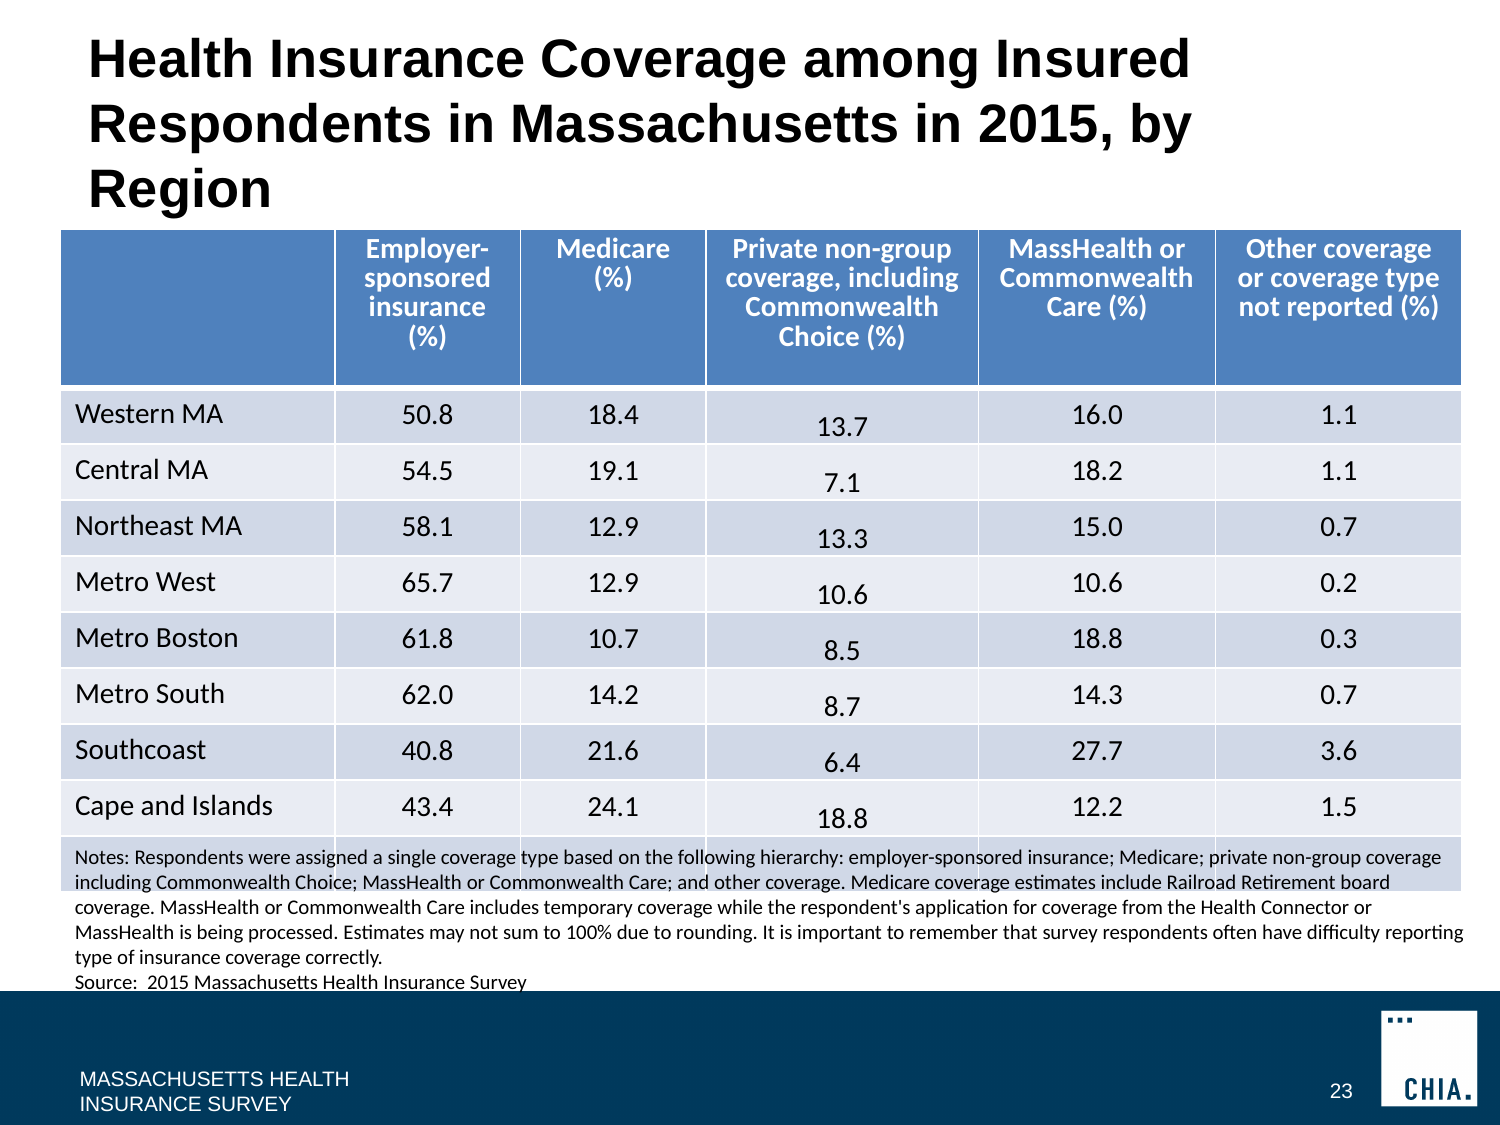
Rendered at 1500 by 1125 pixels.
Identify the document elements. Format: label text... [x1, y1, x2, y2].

table_cell 0.3 [1216, 613, 1461, 667]
table_cell 18.4 [521, 391, 705, 443]
table_cell 7.1 [707, 445, 978, 499]
table_cell Western MA [61, 391, 334, 443]
table_header [61, 230, 334, 385]
table_cell 15.0 [979, 501, 1215, 555]
table_cell 8.5 [707, 613, 978, 667]
table_cell 50.8 [336, 391, 520, 443]
table_cell 18.8 [707, 781, 978, 835]
table_cell Metro West [61, 557, 334, 611]
table_header Medicare (%) [521, 230, 705, 385]
table_cell 27.7 [979, 725, 1215, 779]
table_header Private non-group coverage, including Commonwealth Choice (%) [707, 230, 978, 385]
table_cell 40.8 [336, 725, 520, 779]
table_cell 10.6 [707, 557, 978, 611]
table_cell 54.5 [336, 445, 520, 499]
table_cell 14.3 [979, 669, 1215, 723]
table_cell 1.1 [1216, 445, 1461, 499]
table_cell 1.5 [1216, 781, 1461, 835]
table_cell Metro South [61, 669, 334, 723]
table_cell 8.7 [707, 669, 978, 723]
table_cell 10.7 [521, 613, 705, 667]
table_cell Metro Boston [61, 613, 334, 667]
table_cell Southcoast [61, 725, 334, 779]
table_cell Cape and Islands [61, 781, 334, 835]
table_cell 0.2 [1216, 557, 1461, 611]
table_cell 18.8 [979, 613, 1215, 667]
table_cell 65.7 [336, 557, 520, 611]
table_cell 6.4 [707, 725, 978, 779]
table_cell 58.1 [336, 501, 520, 555]
table_cell 19.1 [521, 445, 705, 499]
table_header Other coverage or coverage type not reported (%) [1216, 230, 1461, 385]
title Health Insurance Coverage among Insured Respondents in Massachusetts in 2015, by Region [73, 68, 1393, 174]
table_cell 13.7 [707, 391, 978, 443]
slide_number 23 [1017, 1060, 1368, 1121]
table_cell 62.0 [336, 669, 520, 723]
table_cell 0.7 [1216, 501, 1461, 555]
table_cell 14.2 [521, 669, 705, 723]
table_cell 16.0 [979, 391, 1215, 443]
picture [0, 991, 1500, 1125]
table_cell 24.1 [521, 781, 705, 835]
table_cell 0.7 [1216, 669, 1461, 723]
table_cell 61.8 [336, 613, 520, 667]
table_cell 18.2 [979, 445, 1215, 499]
table_cell 3.6 [1216, 725, 1461, 779]
table_cell 10.6 [979, 557, 1215, 611]
table_header Employer-sponsored insurance (%) [336, 230, 520, 385]
table_cell 12.9 [521, 557, 705, 611]
text_box Notes: Respondents were assigned a single coverage type based on the following hierarchy: employer-sponsored insurance; Medicare; private non-group coverage including Commonwealth Choice; MassHealth or Commonwealth Care; and other coverage. Medicare coverage estimates include Railroad Retirement board coverage. MassHealth or Commonwealth Care includes temporary coverage while the respondent's application for coverage from the Health Connector or MassHealth is being processed. Estimates may not sum to 100% due to rounding. It is important to remember that survey respondents often have difficulty reporting type of insurance coverage correctly. Source: 2015 Massachusetts Health Insurance Survey [59, 836, 1485, 1002]
table_cell 1.1 [1216, 391, 1461, 443]
table_cell 13.3 [707, 501, 978, 555]
table_cell Central MA [61, 445, 334, 499]
table_cell 12.2 [979, 781, 1215, 835]
footer MASSACHUSETTS HEALTH INSURANCE SURVEY [64, 1060, 430, 1121]
table_cell 43.4 [336, 781, 520, 835]
table_cell Northeast MA [61, 501, 334, 555]
table_cell 12.9 [521, 501, 705, 555]
table_cell 21.6 [521, 725, 705, 779]
table_header MassHealth or Commonwealth Care (%) [979, 230, 1215, 385]
